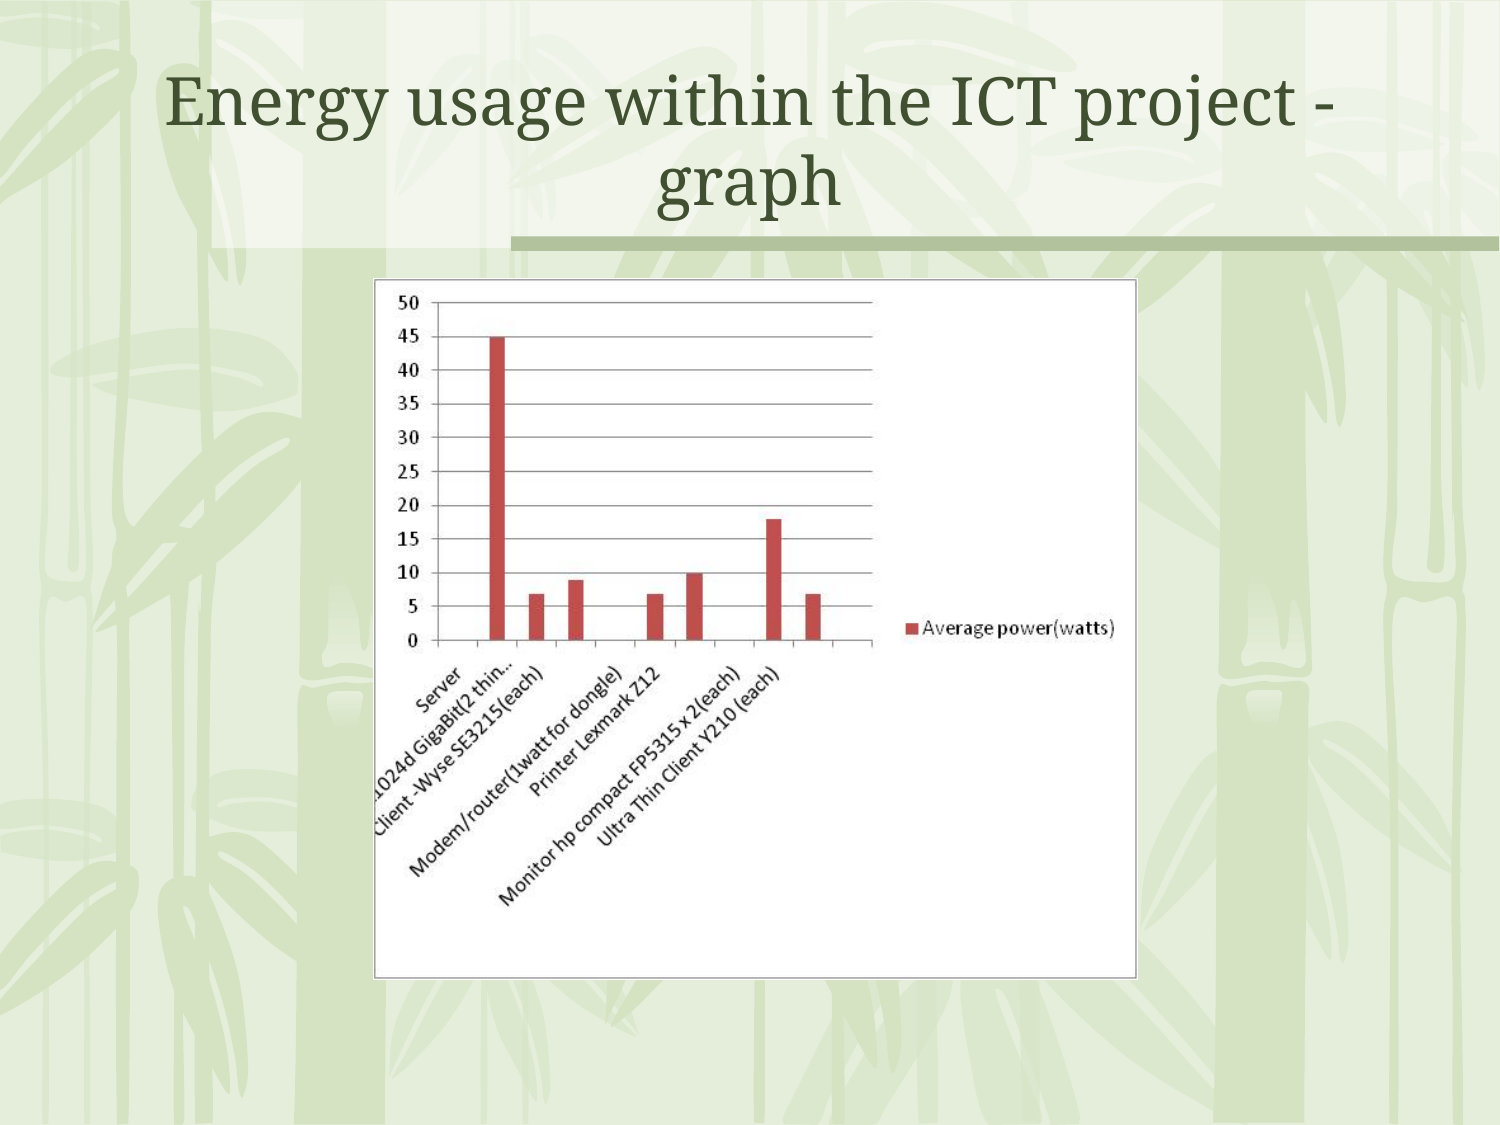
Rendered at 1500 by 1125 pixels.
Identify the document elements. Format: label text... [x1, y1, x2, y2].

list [372, 278, 1138, 980]
title Energy usage within the ICT project - graph [74, 44, 1426, 233]
